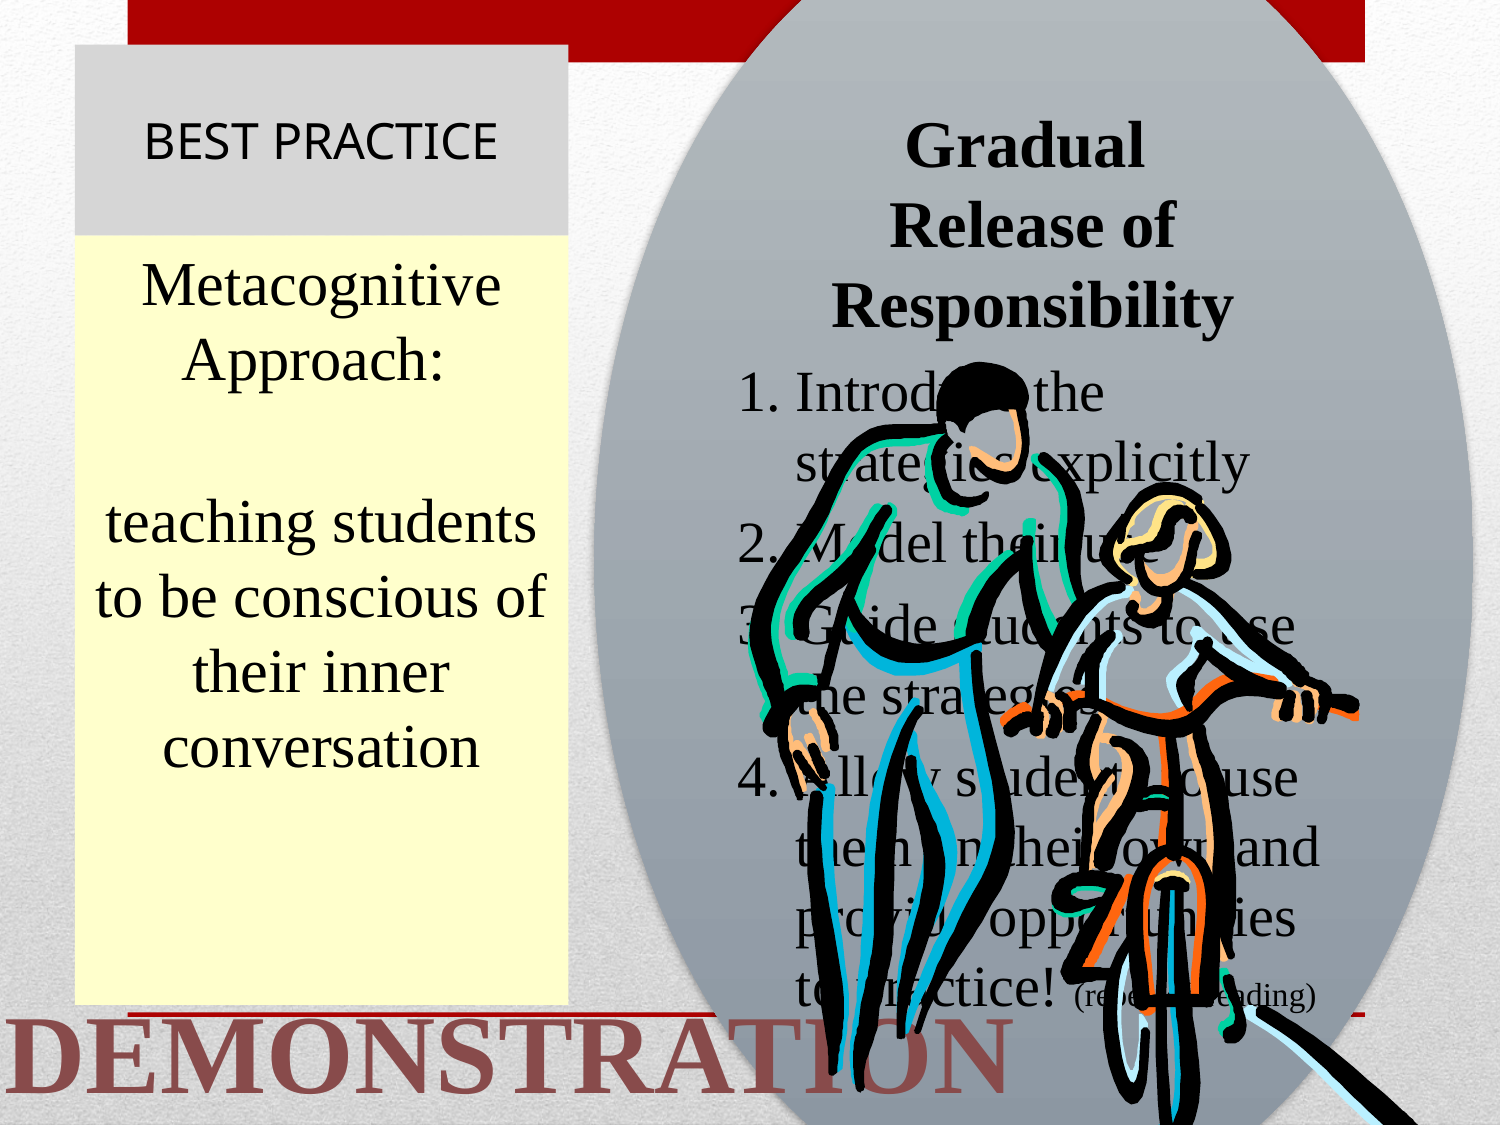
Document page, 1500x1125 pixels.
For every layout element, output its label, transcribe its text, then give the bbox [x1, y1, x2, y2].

picture [747, 360, 1474, 1125]
text_box Gradual Release of Responsibility Introduce the strategies explicitly Model their use Guide students to use the strategies Allow students to use them on their own and provide opportunities to practice! (repeated reading) [593, 0, 1454, 973]
text_box Metacognitive Approach: teaching students to be conscious of their inner conversation [74, 236, 569, 973]
text_box BEST PRACTICE [74, 44, 569, 236]
text_box DEMONSTRATION [0, 973, 742, 1124]
